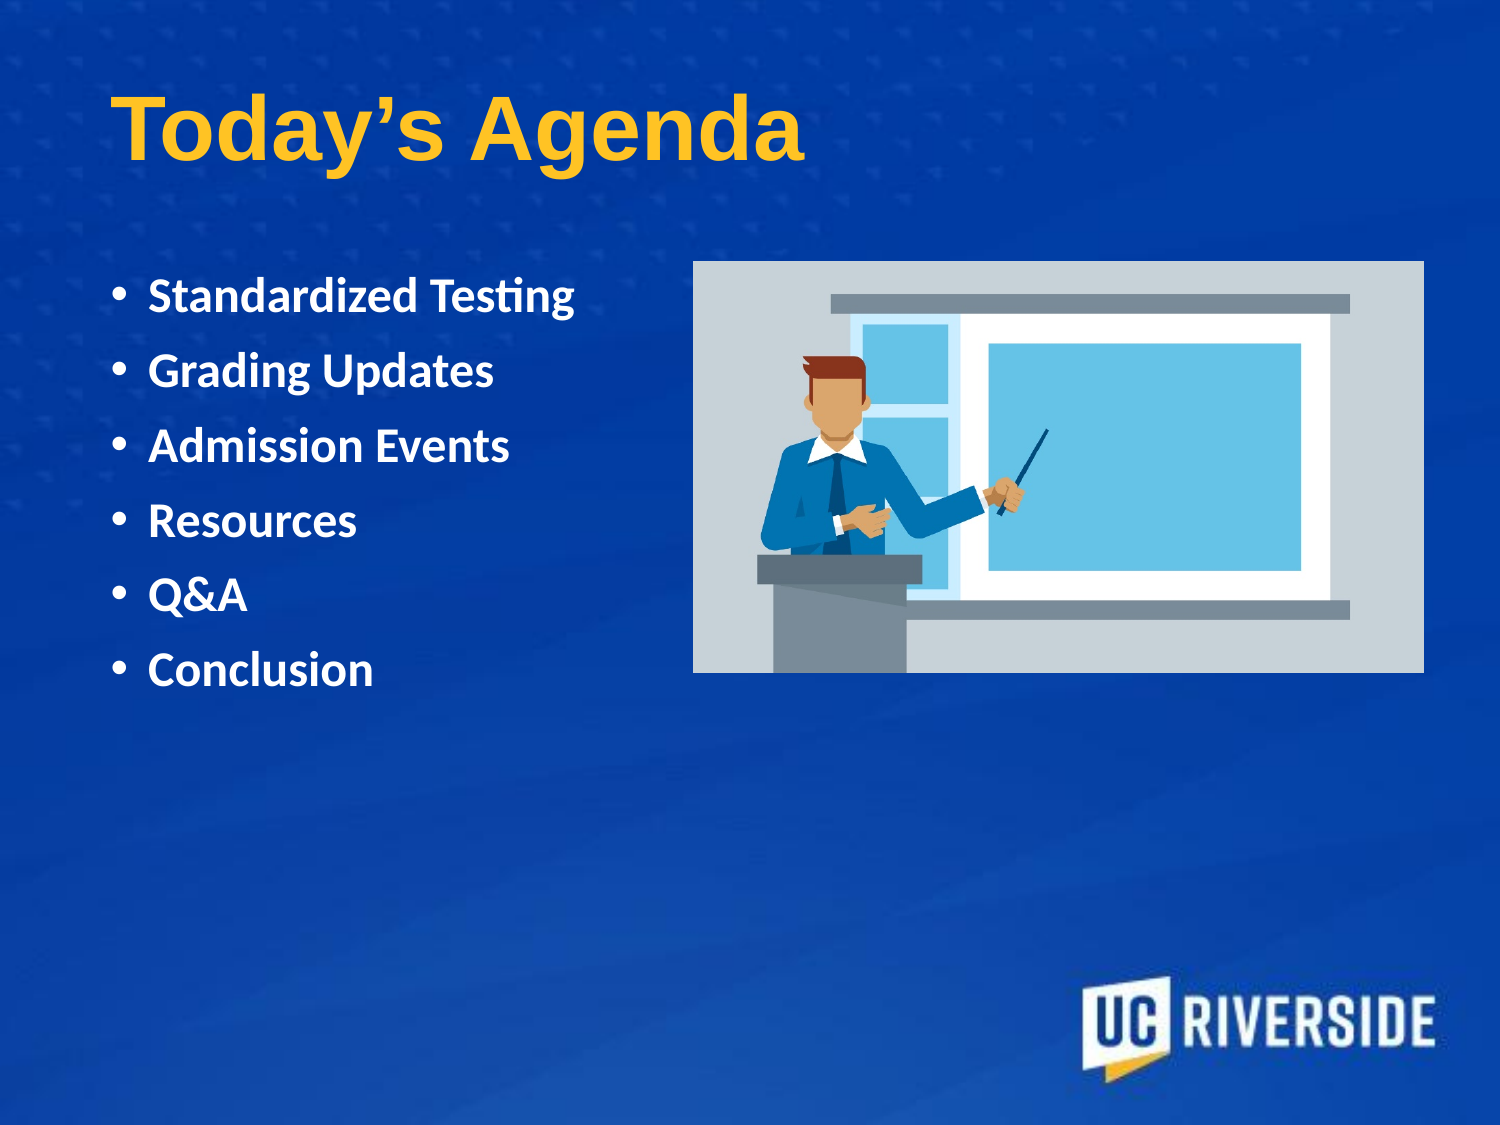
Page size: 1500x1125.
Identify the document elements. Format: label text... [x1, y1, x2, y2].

title Today’s Agenda [103, 0, 1397, 261]
picture [0, 0, 1500, 1125]
list Standardized Testing Grading Updates Admission Events Resources Q&A Conclusion [103, 261, 1397, 1088]
